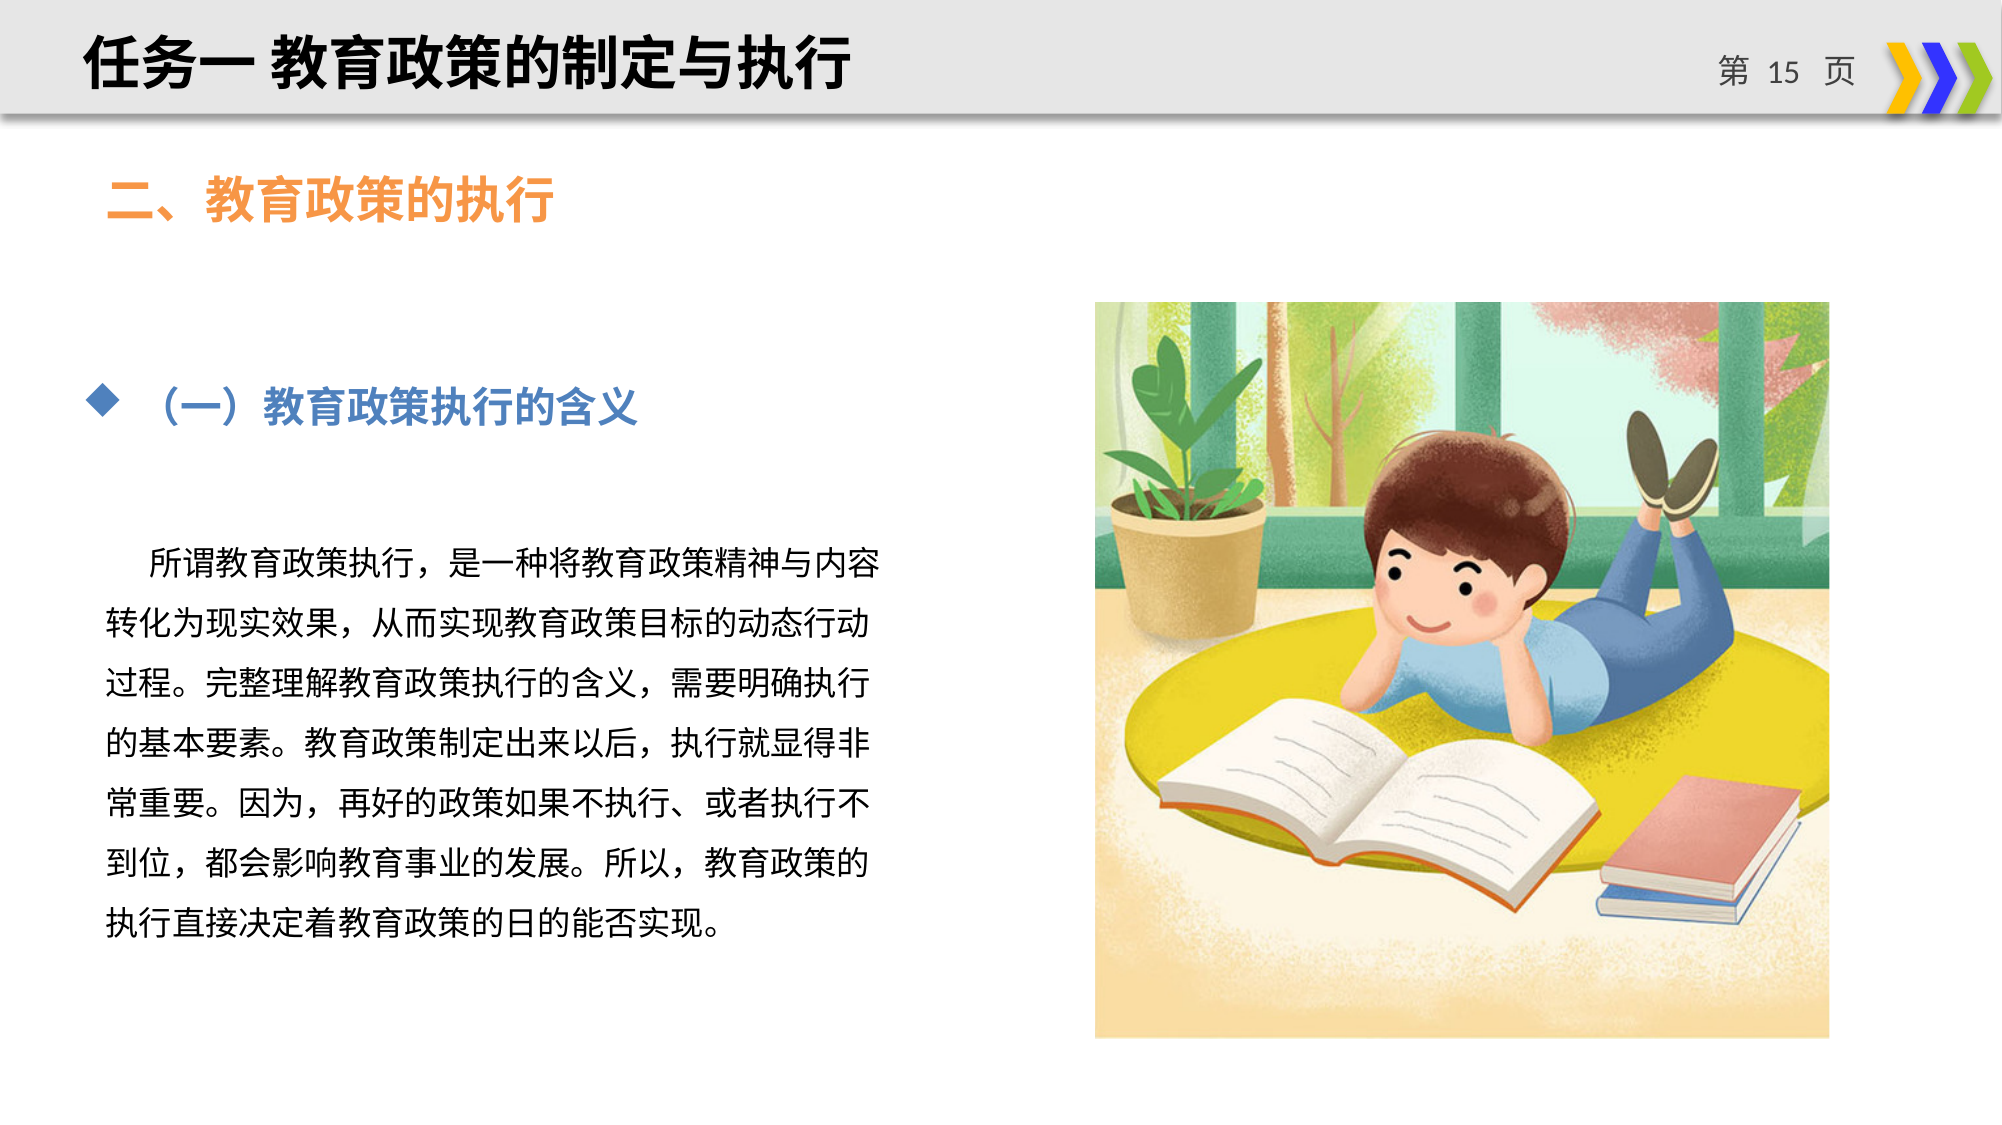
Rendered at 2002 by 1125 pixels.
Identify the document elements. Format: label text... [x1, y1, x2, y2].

text_box 所谓教育政策执行，是一种将教育政策精神与内容转化为现实效果，从而实现教育政策目标的动态行动过程。完整理解教育政策执行的含义，需要明确执行的基本要素。教育政策制定出来以后，执行就显得非常重要。因为，再好的政策如果不执行、或者执行不到位，都会影响教育事业的发展。所以，教育政策的执行直接决定着教育政策的日的能否实现。 [90, 515, 901, 950]
text_box 任务一 教育政策的制定与执行 [67, 19, 1008, 104]
text_box （一）教育政策执行的含义 [67, 373, 901, 439]
picture [1094, 302, 1830, 1039]
text_box 二、教育政策的执行 [90, 160, 806, 236]
